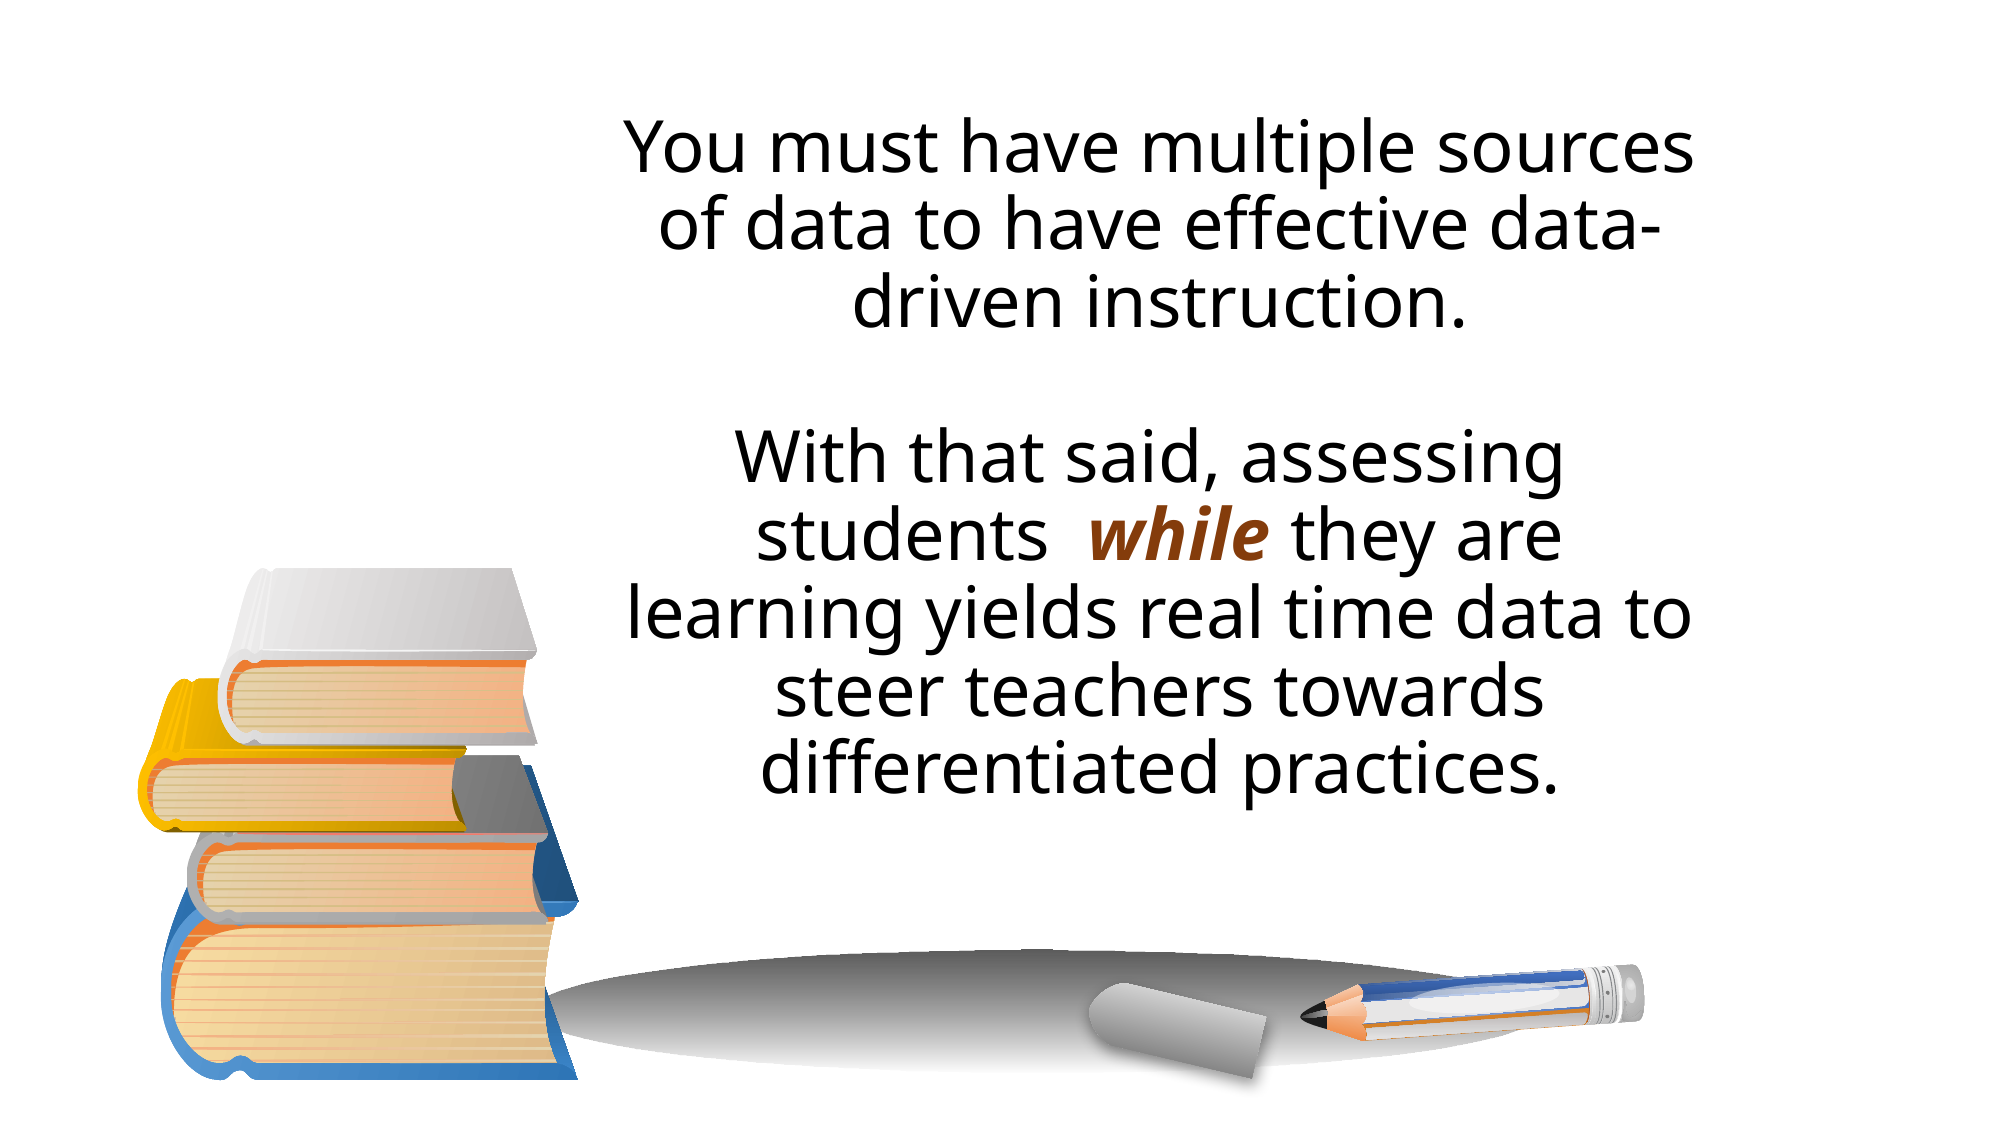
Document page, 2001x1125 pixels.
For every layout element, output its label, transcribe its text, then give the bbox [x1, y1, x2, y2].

title You must have multiple sources of data to have effective data-driven instruction. With that said, assessing students while they are learning yields real time data to steer teachers towards differentiated practices. [605, 76, 1715, 817]
text_box [1088, 982, 1268, 1080]
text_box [137, 372, 579, 1081]
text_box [1299, 975, 1645, 1034]
text_box [579, 948, 1510, 1074]
